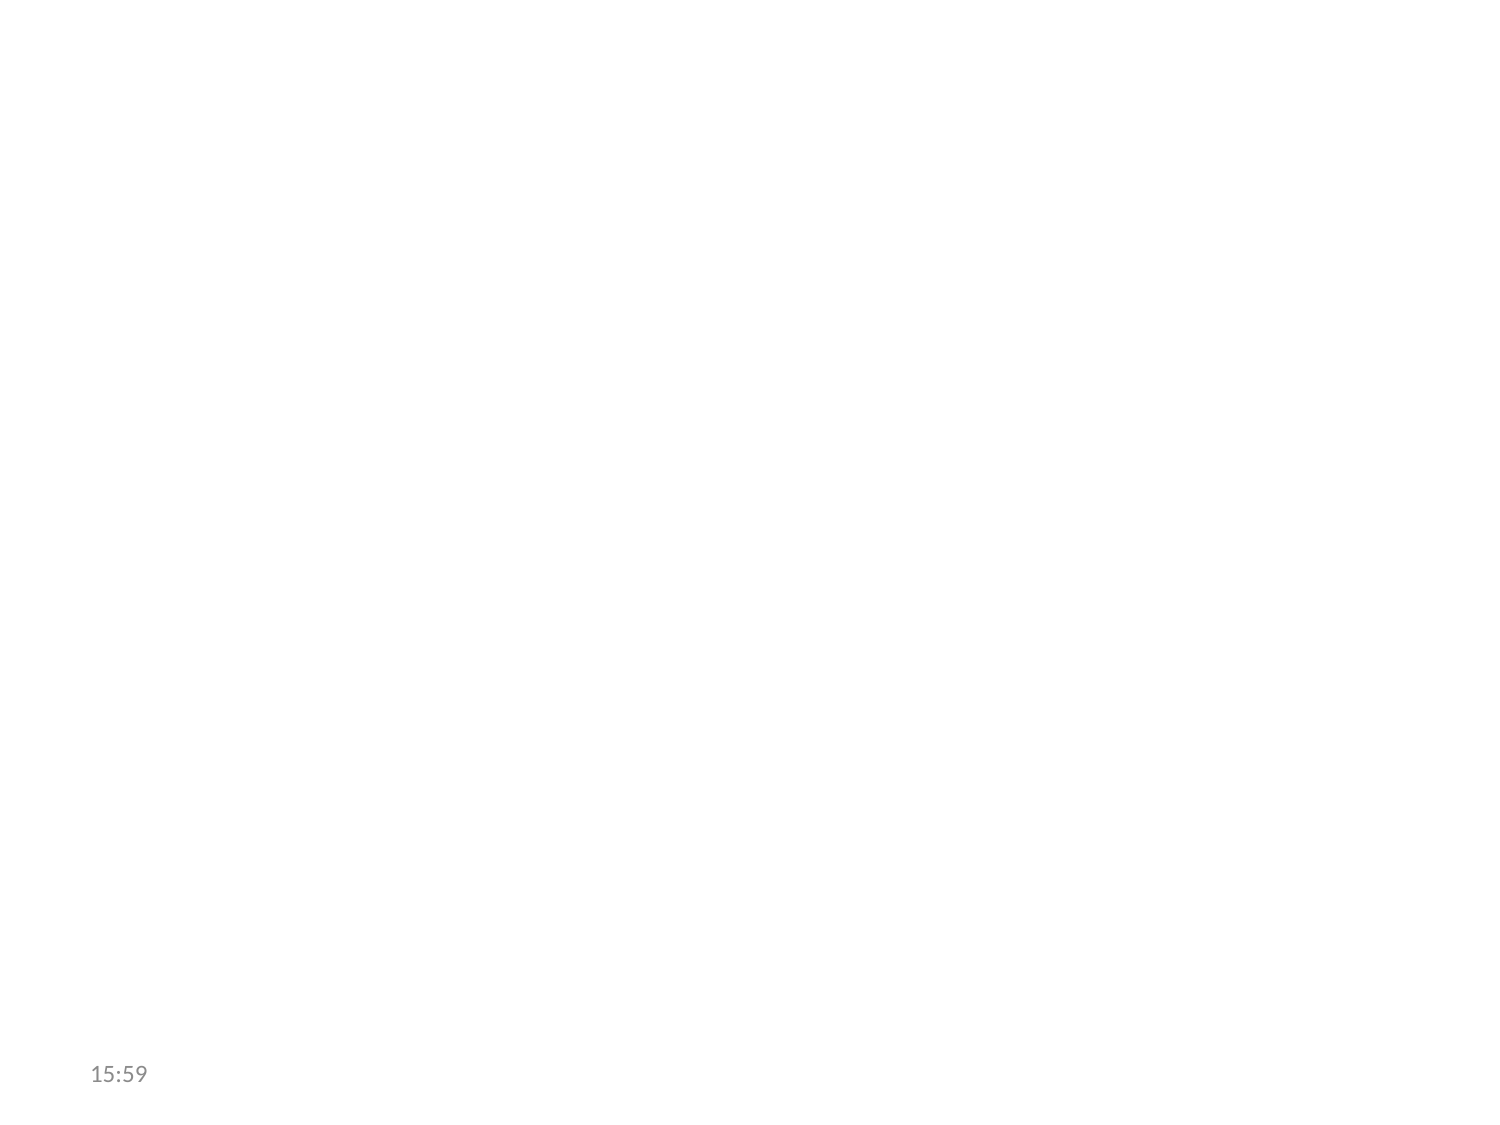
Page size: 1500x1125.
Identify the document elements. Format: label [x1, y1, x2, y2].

slide_number [75, 1042, 425, 1103]
